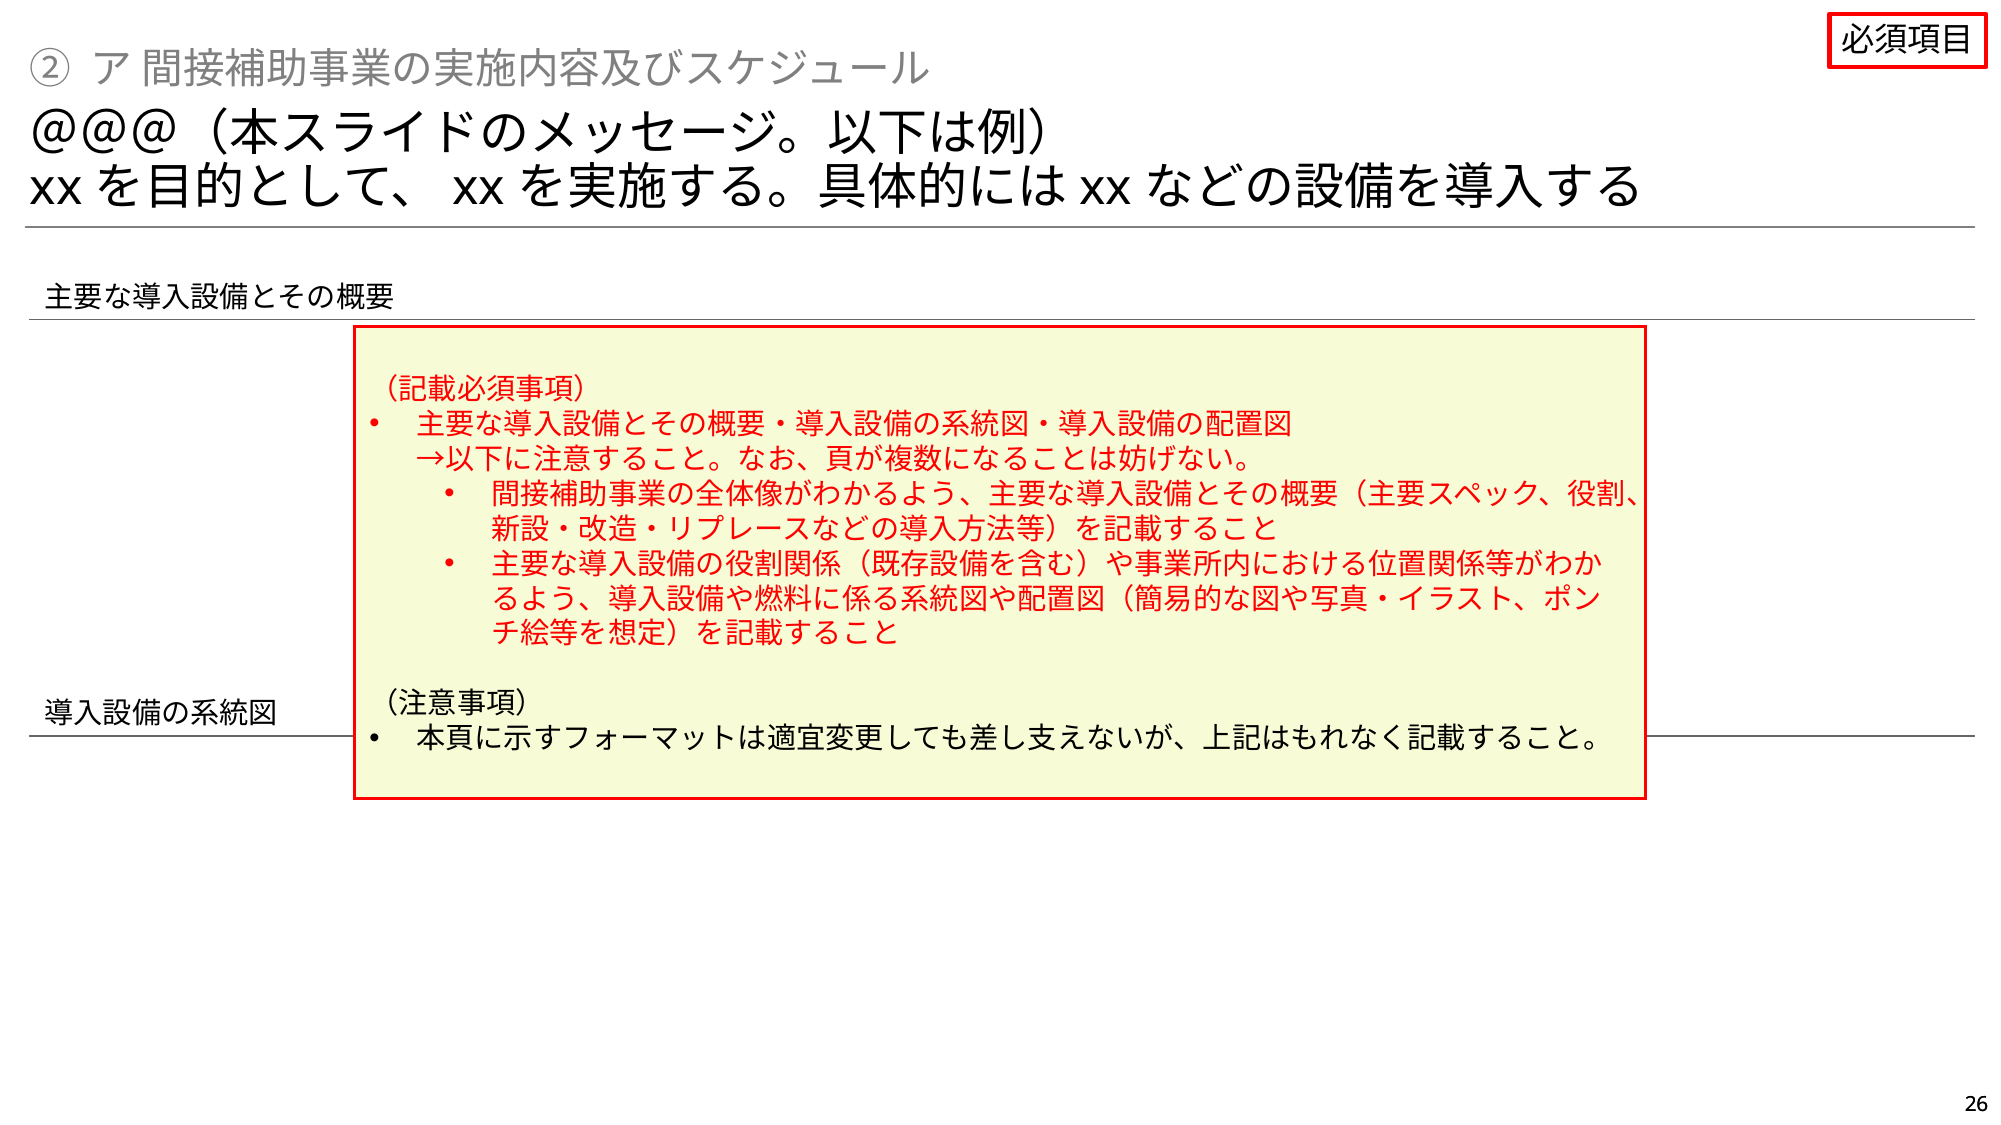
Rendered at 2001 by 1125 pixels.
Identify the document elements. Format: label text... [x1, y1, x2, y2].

text_box ＠＠＠（本スライドのメッセージ。以下は例） xxを目的として、xxを実施する。具体的にはxxなどの設備を導入する [29, 107, 1875, 216]
text_box ② ア 間接補助事業の実施内容及びスケジュール [29, 47, 1802, 94]
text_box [28, 271, 1975, 320]
text_box 必須項目 [1829, 13, 1986, 68]
text_box （記載必須事項） 主要な導入設備とその概要・導入設備の系統図・導入設備の配置図 →以下に注意すること。なお、頁が複数になることは妨げない。 間接補助事業の全体像がわかるよう、主要な導入設備とその概要（主要スペック、役割、新設・改造・リプレースなどの導入方法等）を記載すること 主要な導入設備の役割関係（既存設備を含む）や事業所内における位置関係等がわかるよう、導入設備や燃料に係る系統図や配置図（簡易的な図や写真・イラスト、ポンチ絵等を想定）を記載すること （注意事項） 本頁に示すフォーマットは適宜変更しても差し支えないが、上記はもれなく記載すること。 [353, 325, 1647, 800]
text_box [1038, 688, 1975, 737]
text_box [28, 688, 966, 737]
